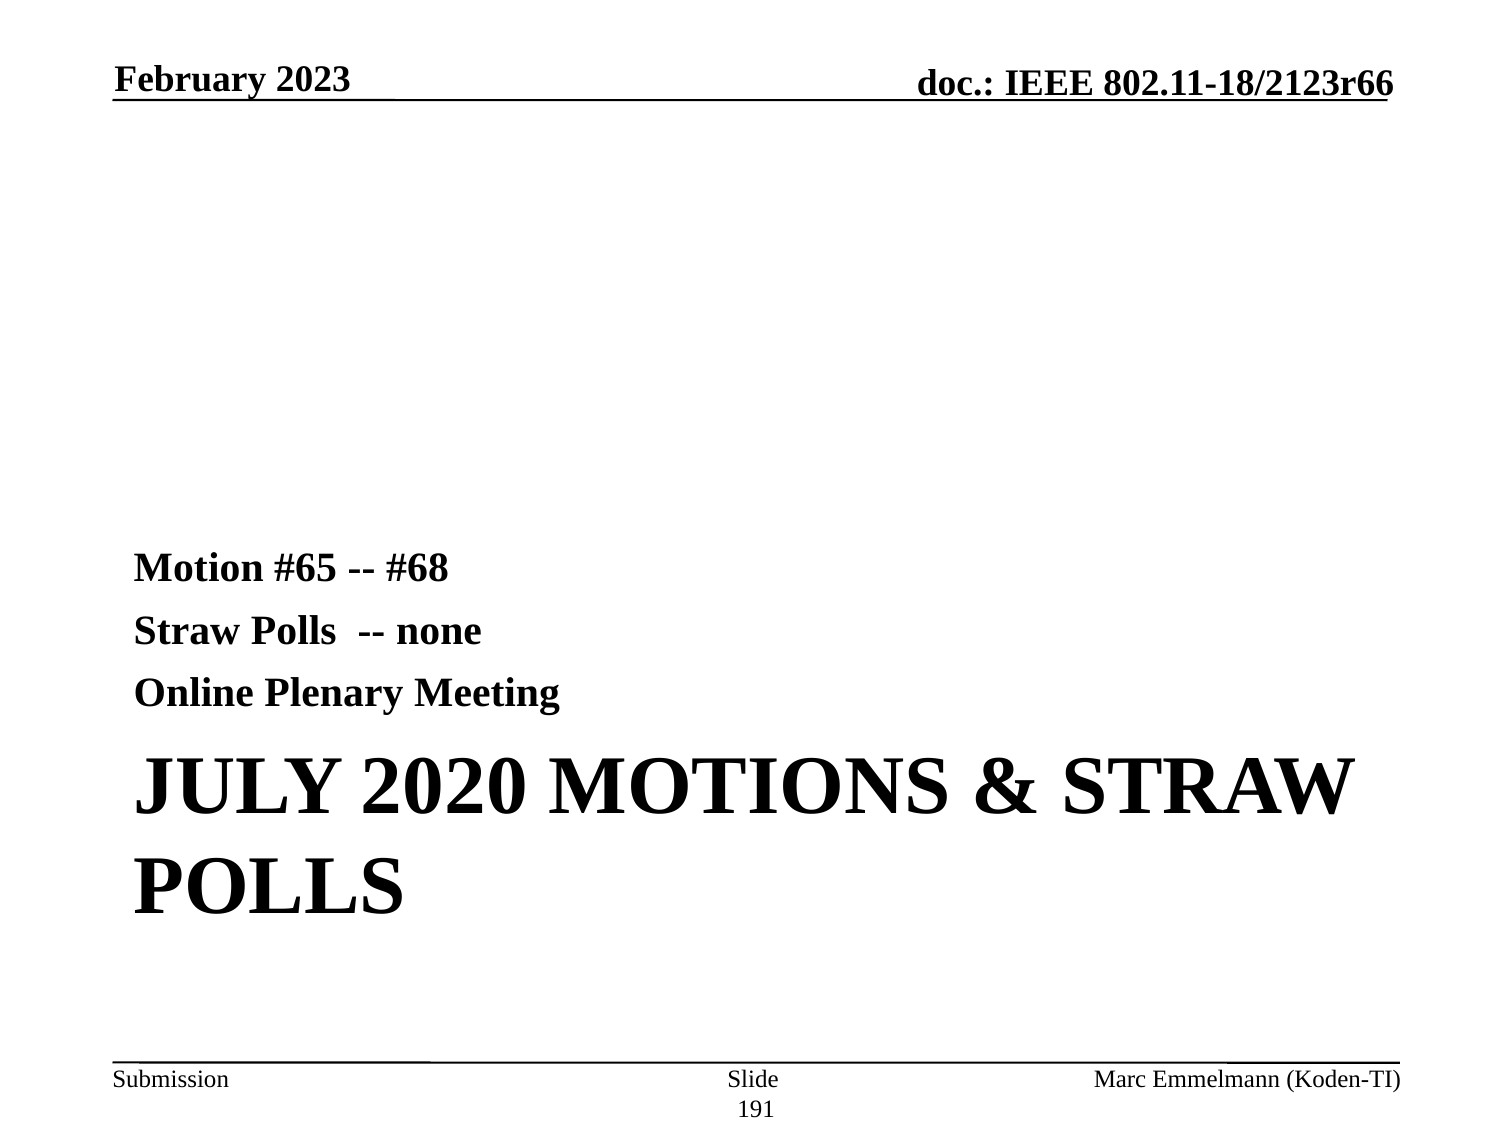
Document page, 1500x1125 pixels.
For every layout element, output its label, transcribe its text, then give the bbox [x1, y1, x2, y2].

list Motion #65 -- #68 Straw Polls -- none Online Plenary Meeting [118, 476, 1394, 724]
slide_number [114, 54, 423, 100]
title July 2020 Motions & Straw Polls [118, 724, 1394, 947]
footer Marc Emmelmann (Koden-TI) [878, 1061, 1402, 1093]
slide_number Slide 191 [712, 1061, 800, 1123]
